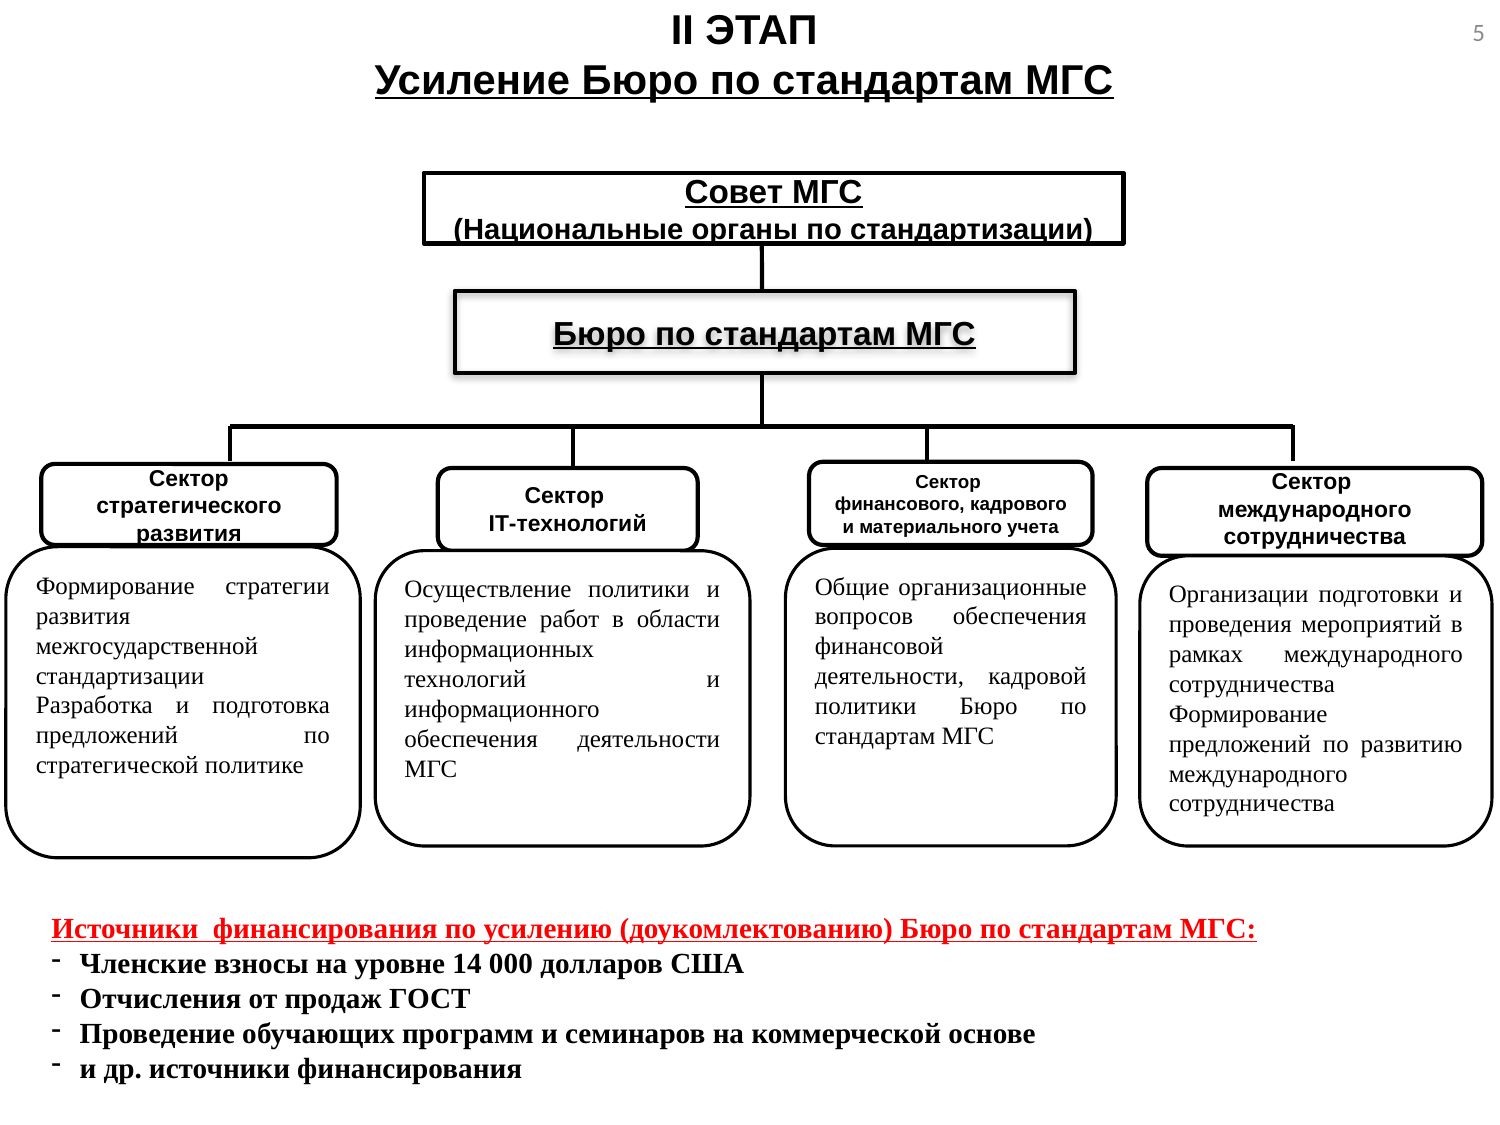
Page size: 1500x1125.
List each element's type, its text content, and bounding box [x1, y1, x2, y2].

text_box Сектор международного сотрудничества [1145, 465, 1485, 558]
text_box Сектор финансового, кадрового и материального учета [806, 459, 1095, 547]
text_box Бюро по стандартам МГС [454, 290, 1075, 374]
text_box II ЭТАП Усиление Бюро по стандартам МГС [5, 0, 1483, 102]
text_box Совет МГС (Национальные органы по стандартизации) [422, 171, 1126, 246]
text_box Сектор IT-технологий [435, 465, 700, 548]
text_box Сектор стратегического развития [39, 461, 339, 547]
text_box Осуществление политики и проведение работ в области информационных технологий и информационного обеспечения деятельности МГС [373, 548, 753, 849]
slide_number 5 [1076, 4, 1500, 59]
text_box Организации подготовки и проведения мероприятий в рамках международного сотрудничества Формирование предложений по развитию международного сотрудничества [1137, 553, 1495, 849]
text_box Формирование стратегии развития межгосударственной стандартизации Разработка и подготовка предложений по стратегической политике [3, 544, 363, 860]
text_box Общие организационные вопросов обеспечения финансовой деятельности, кадровой политики Бюро по стандартам МГС [783, 546, 1119, 849]
text_box Источники финансирования по усилению (доукомлектованию) Бюро по стандартам МГС: Членские взносы на уровне 14 000 долларов США Отчисления от продаж ГОСТ Проведение обучающих программ и семинаров на коммерческой основе и др. источники финансирования [25, 891, 1296, 1085]
